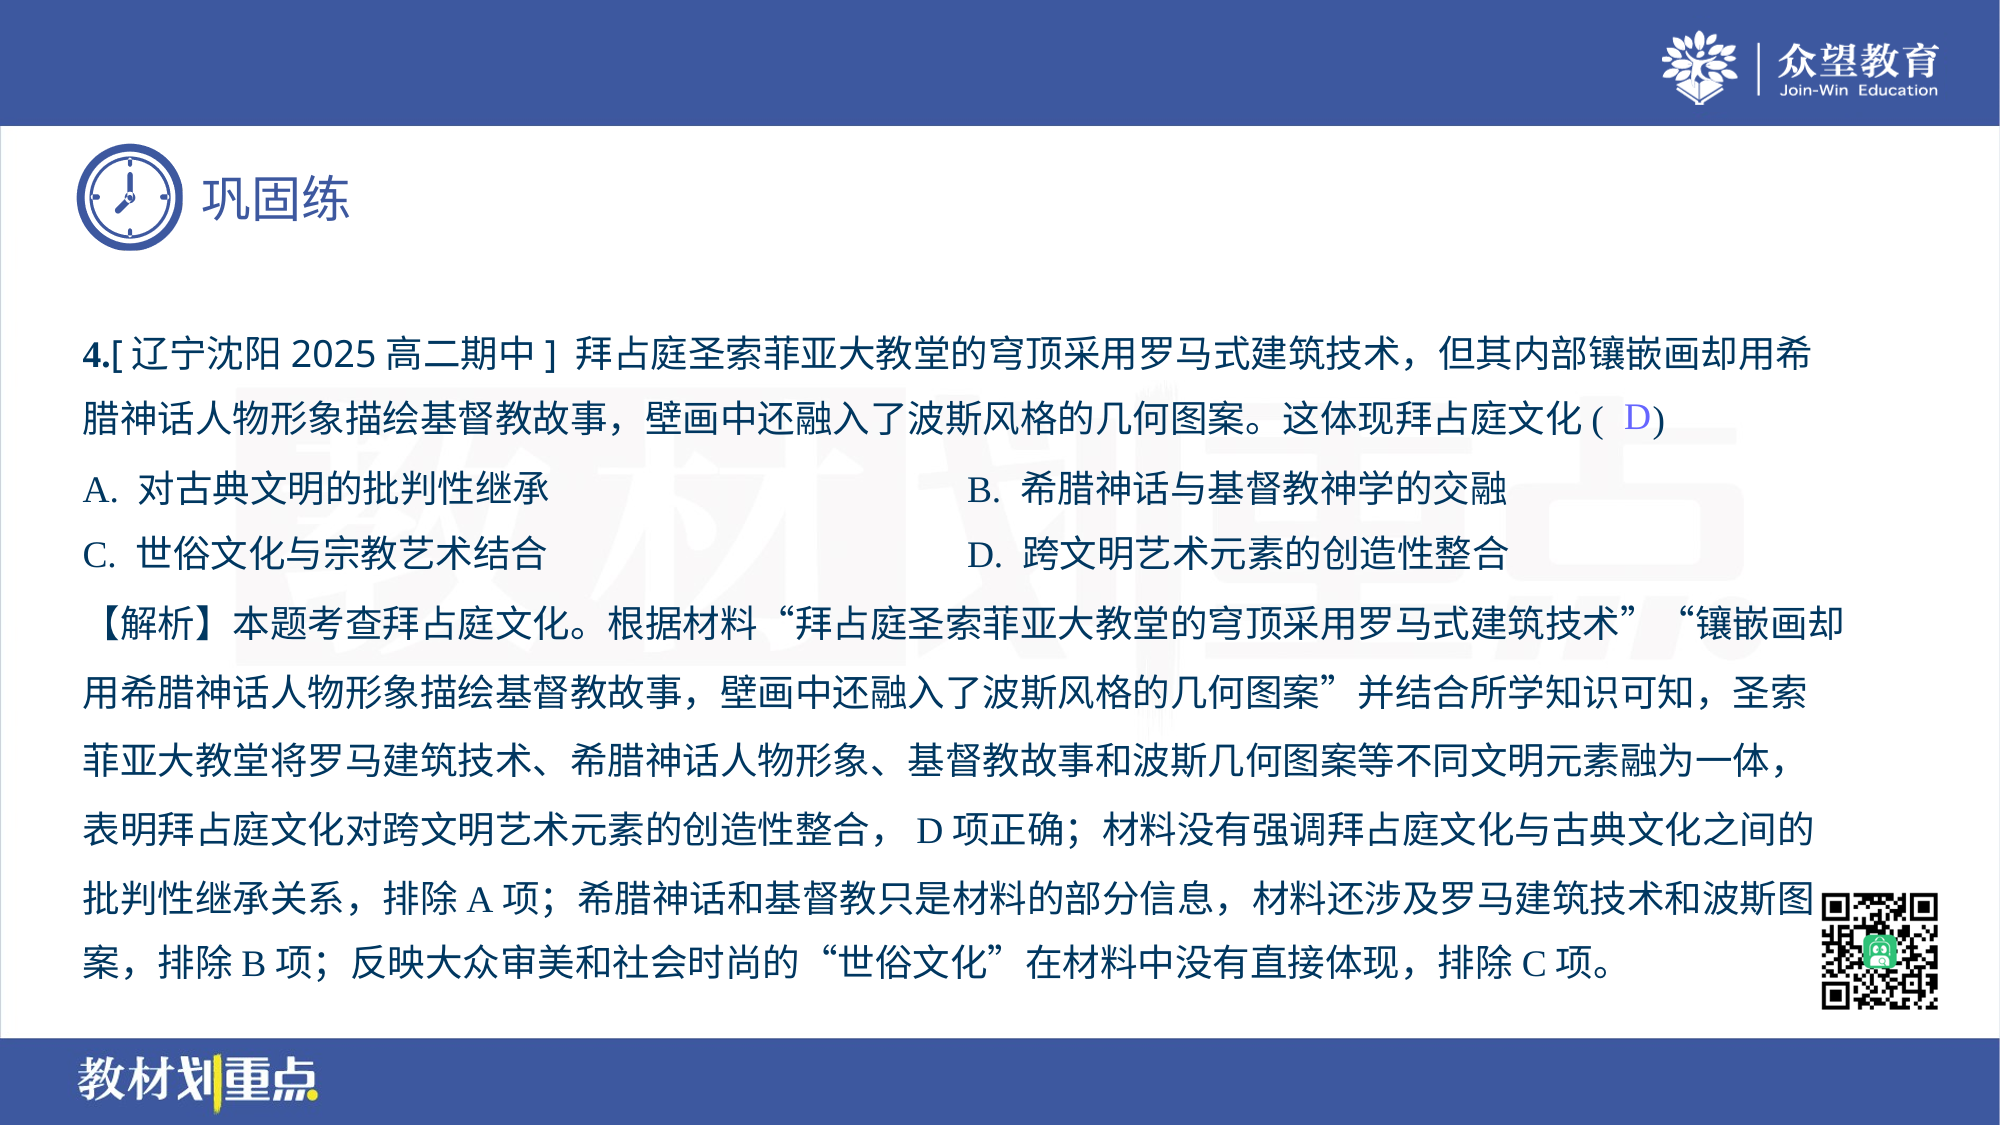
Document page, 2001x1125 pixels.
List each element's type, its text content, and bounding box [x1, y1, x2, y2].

text_box D [1610, 372, 1665, 431]
text_box 【解析】本题考查拜占庭文化。根据材料“拜占庭圣索菲亚大教堂的穹顶采用罗马式建筑技术”“镶嵌画却 用希腊神话人物形象描绘基督教故事，壁画中还融入了波斯风格的几何图案”并结合所学知识可知，圣索 菲亚大教堂将罗马建筑技术、希腊神话人物形象、基督教故事和波斯几何图案等不同文明元素融为一体， 表明拜占庭文化对跨文明艺术元素的创造性整合，D项正确；材料没有强调拜占庭文化与古典文化之间的 批判性继承关系，排除A项；希腊神话和基督教只是材料的部分信息，材料还涉及罗马建筑技术和波斯图 案，排除B项；反映大众审美和社会时尚的“世俗文化”在材料中没有直接体现，排除C项。 [82, 576, 1817, 978]
text_box A. 对古典文明的批判性继承 B. 希腊神话与基督教神学的交融 C. 世俗文化与宗教艺术结合 D. 跨文明艺术元素的创造性整合 [82, 441, 1817, 568]
text_box 4.[辽宁沈阳2025高二期中] 拜占庭圣索菲亚大教堂的穹顶采用罗马式建筑技术，但其内部镶嵌画却用希 腊神话人物形象描绘基督教故事，壁画中还融入了波斯风格的几何图案。这体现拜占庭文化( ) [82, 306, 1817, 433]
picture [0, 0, 2000, 1125]
